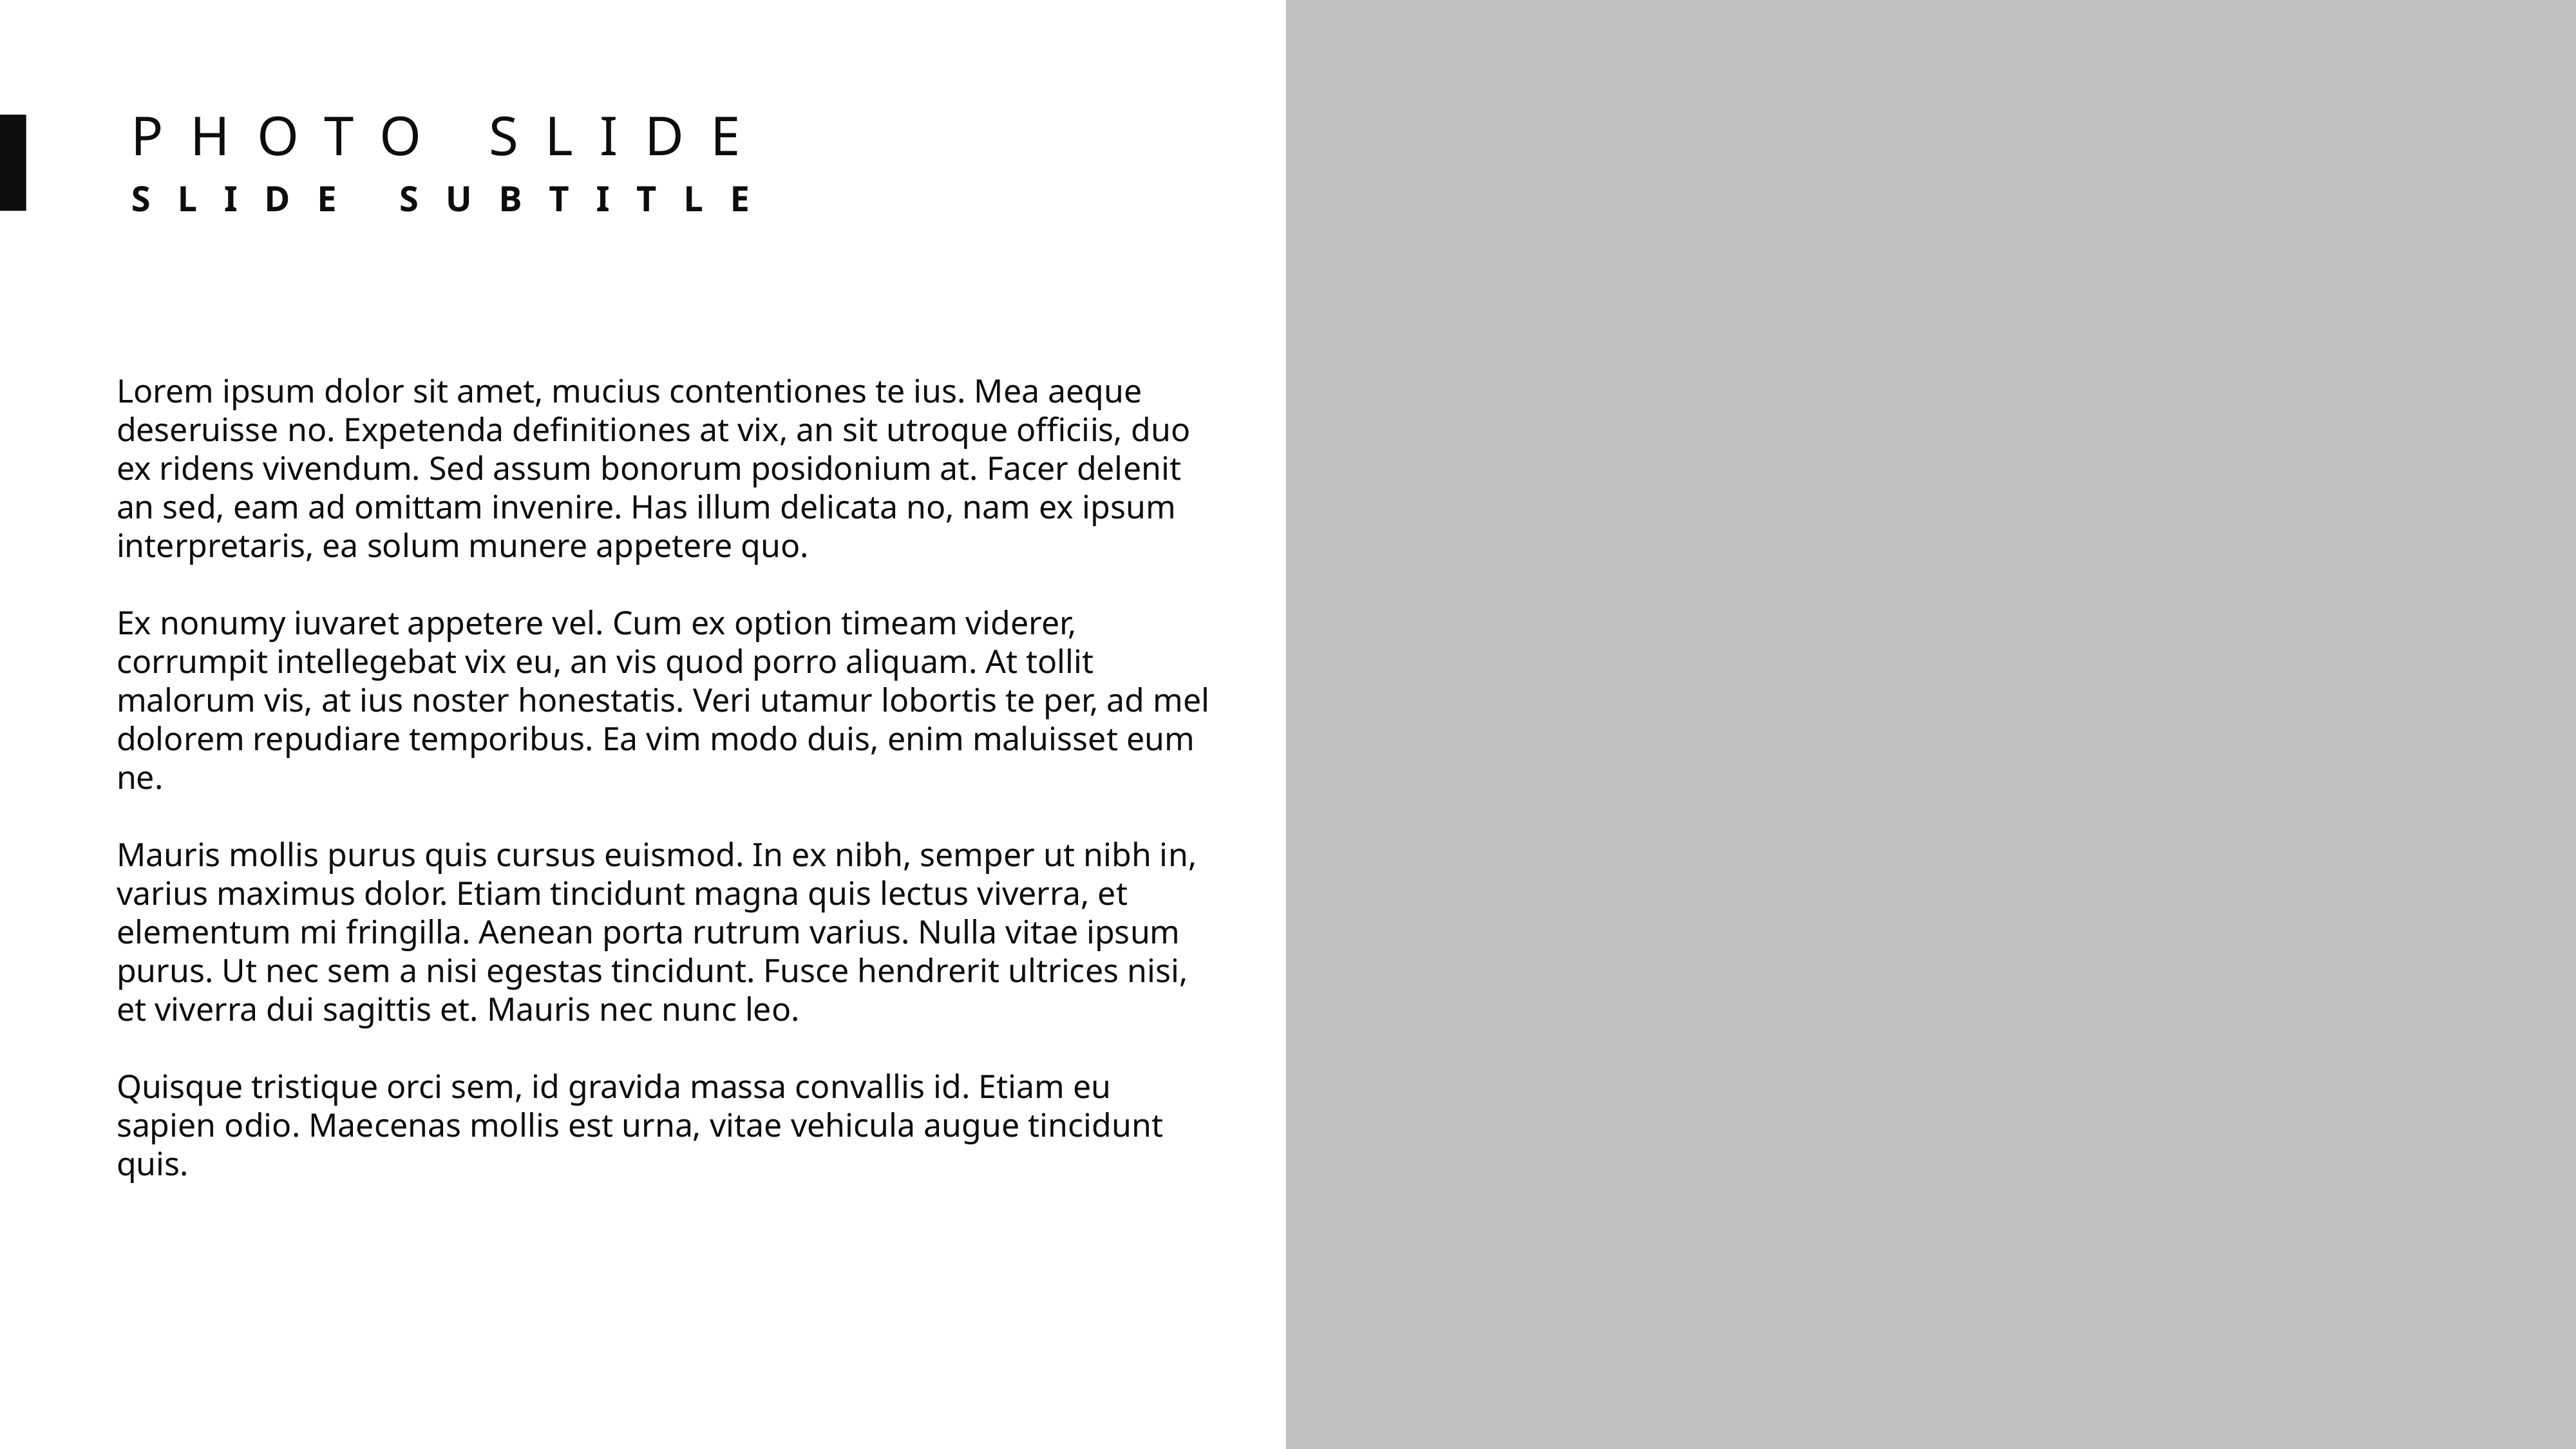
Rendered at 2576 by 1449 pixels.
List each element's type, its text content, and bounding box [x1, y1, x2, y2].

text_box [0, 114, 27, 211]
text_box Lorem ipsum dolor sit amet, mucius contentiones te ius. Mea aeque deseruisse no. Expetenda definitiones at vix, an sit utroque officiis, duo ex ridens vivendum. Sed assum bonorum posidonium at. Facer delenit an sed, eam ad omittam invenire. Has illum delicata no, nam ex ipsum interpretaris, ea solum munere appetere quo. Ex nonumy iuvaret appetere vel. Cum ex option timeam viderer, corrumpit intellegebat vix eu, an vis quod porro aliquam. At tollit malorum vis, at ius noster honestatis. Veri utamur lobortis te per, ad mel dolorem repudiare temporibus. Ea vim modo duis, enim maluisset eum ne. Mauris mollis purus quis cursus euismod. In ex nibh, semper ut nibh in, varius maximus dolor. Etiam tincidunt magna quis lectus viverra, et elementum mi fringilla. Aenean porta rutrum varius. Nulla vitae ipsum purus. Ut nec sem a nisi egestas tincidunt. Fusce hendrerit ultrices nisi, et viverra dui sagittis et. Mauris nec nunc leo. Quisque tristique orci sem, id gravida massa convallis id. Etiam eu sapien odio. Maecenas mollis est urna, vitae vehicula augue tincidunt quis. [107, 366, 1221, 1188]
text_box [1285, 0, 2576, 1449]
text_box PHOTO SLIDE [121, 97, 751, 171]
text_box SLIDE SUBTITLE [122, 171, 761, 223]
